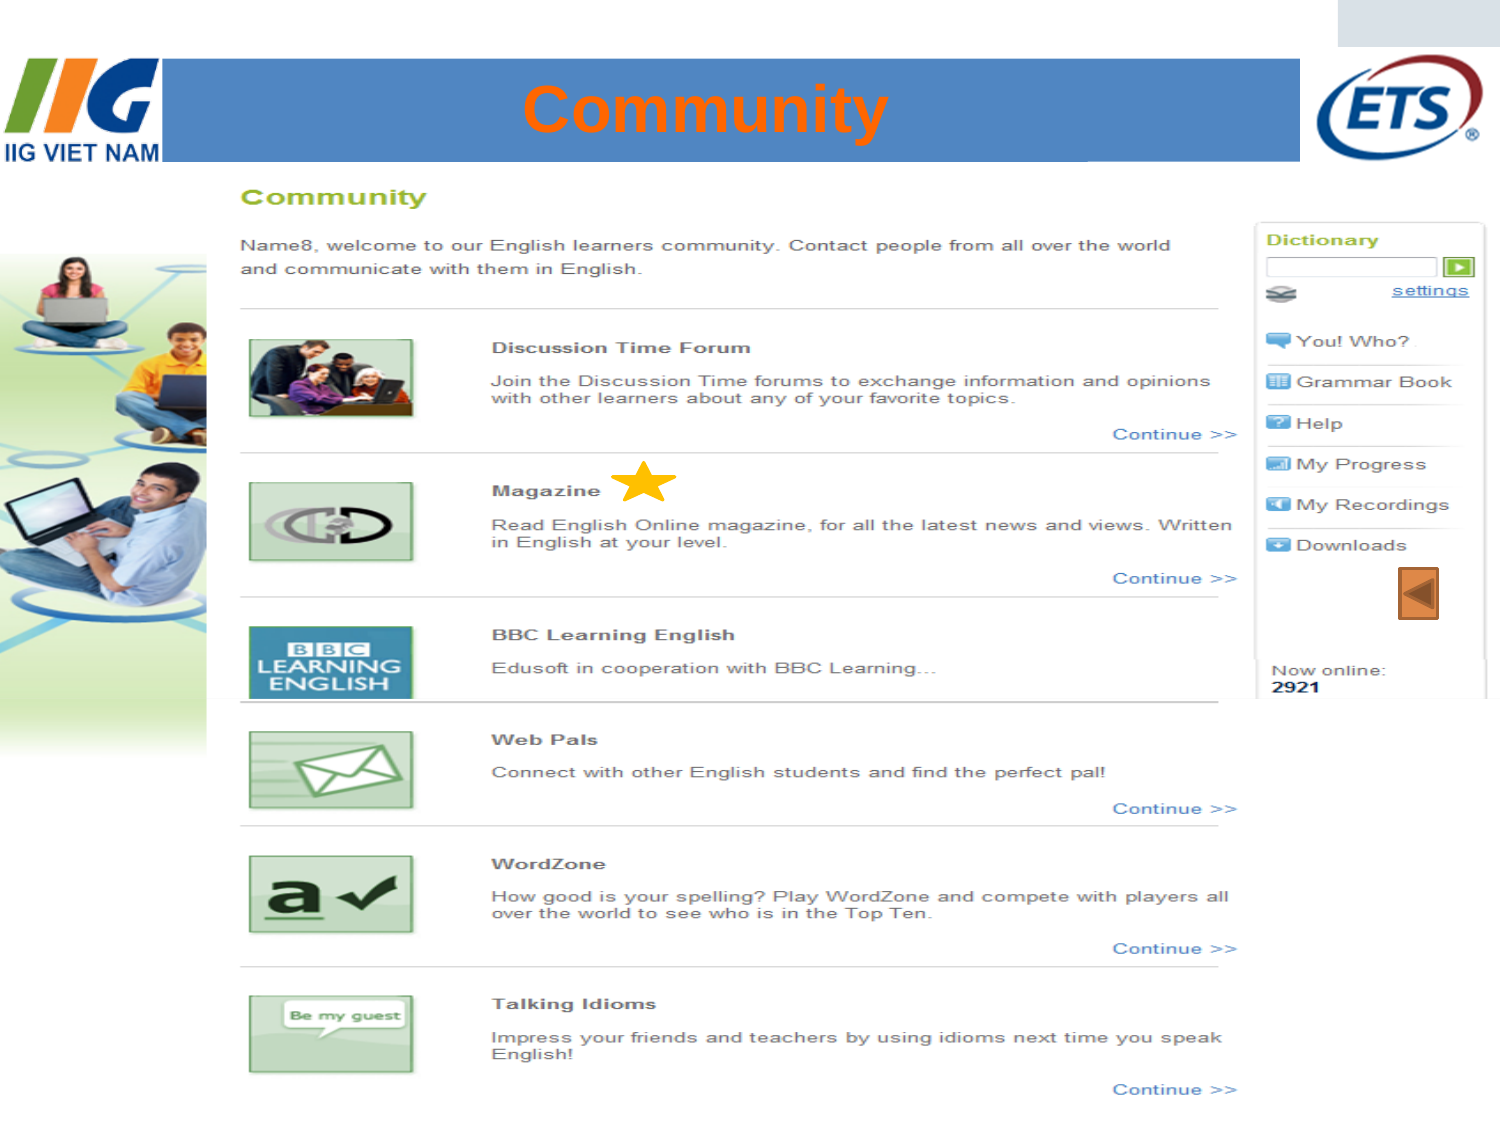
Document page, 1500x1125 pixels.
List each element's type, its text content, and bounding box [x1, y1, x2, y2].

title Community [149, 62, 1263, 151]
picture [0, 47, 1500, 1125]
